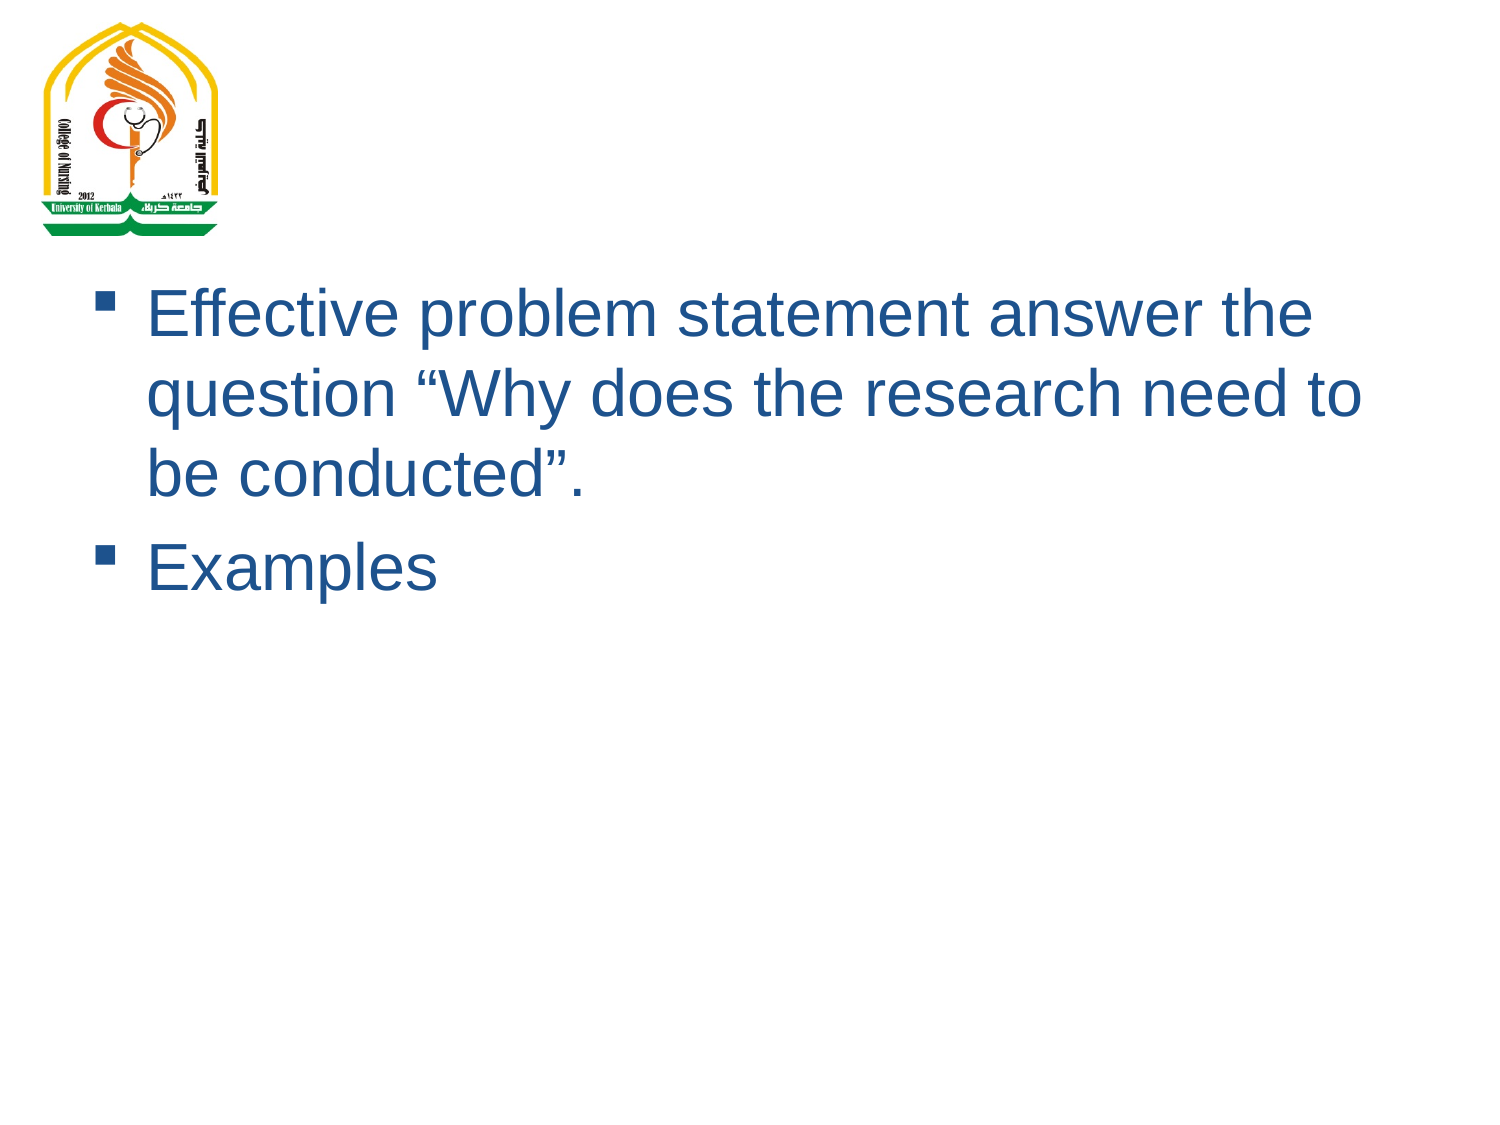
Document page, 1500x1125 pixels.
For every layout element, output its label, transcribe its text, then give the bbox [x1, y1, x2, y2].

picture [40, 22, 218, 236]
list Effective problem statement answer the question “Why does the research need to be conducted”. Examples [75, 262, 1425, 1005]
